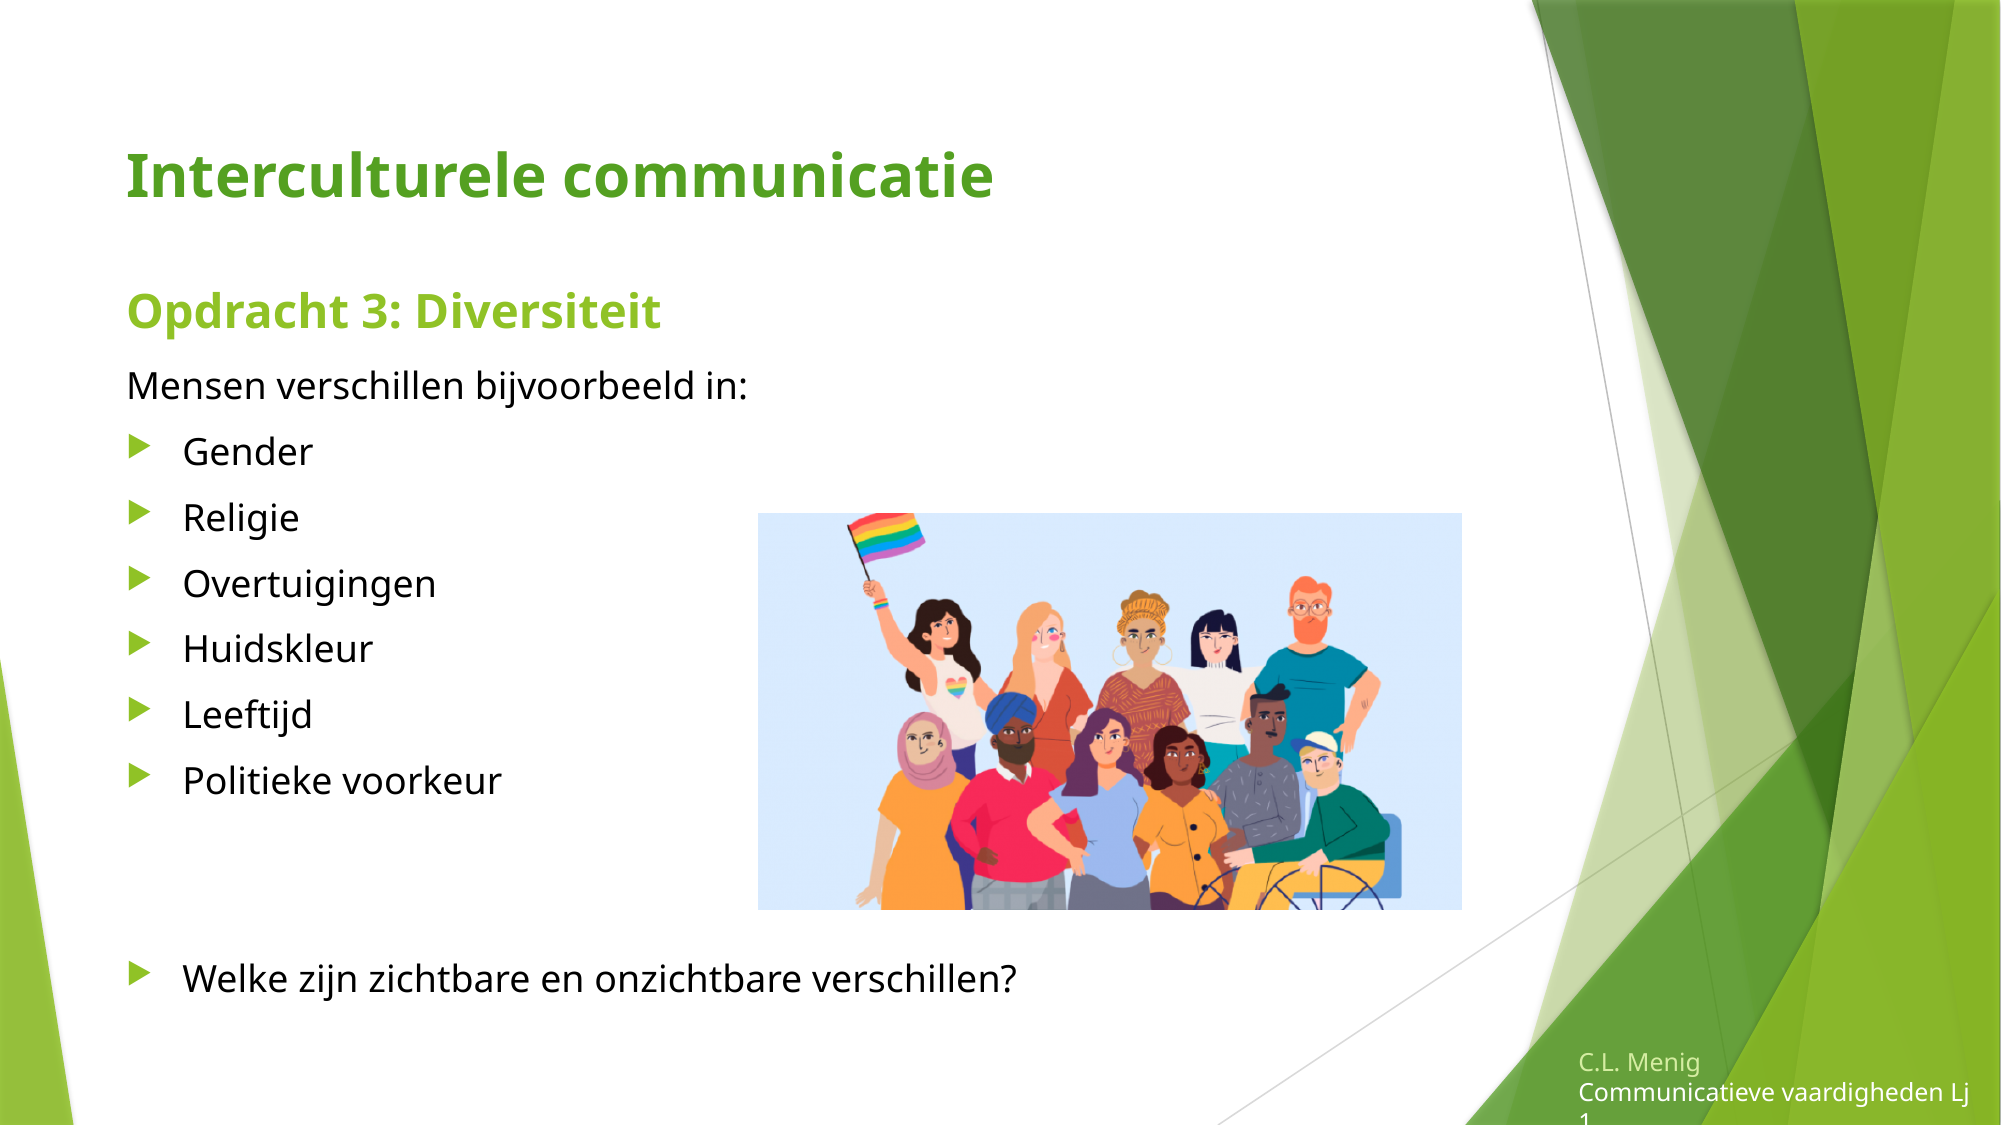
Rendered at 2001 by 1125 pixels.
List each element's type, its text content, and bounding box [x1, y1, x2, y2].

text_box C.L. Menig Communicatieve vaardigheden Lj 1 [1563, 1038, 2000, 1125]
picture [757, 513, 1462, 910]
list Mensen verschillen bijvoorbeeld in: Gender Religie Overtuigingen Huidskleur Leeftijd Politieke voorkeur Welke zijn zichtbare en onzichtbare verschillen? [111, 354, 1522, 1036]
text_box Interculturele communicatie Opdracht 3: Diversiteit [111, 129, 1522, 347]
